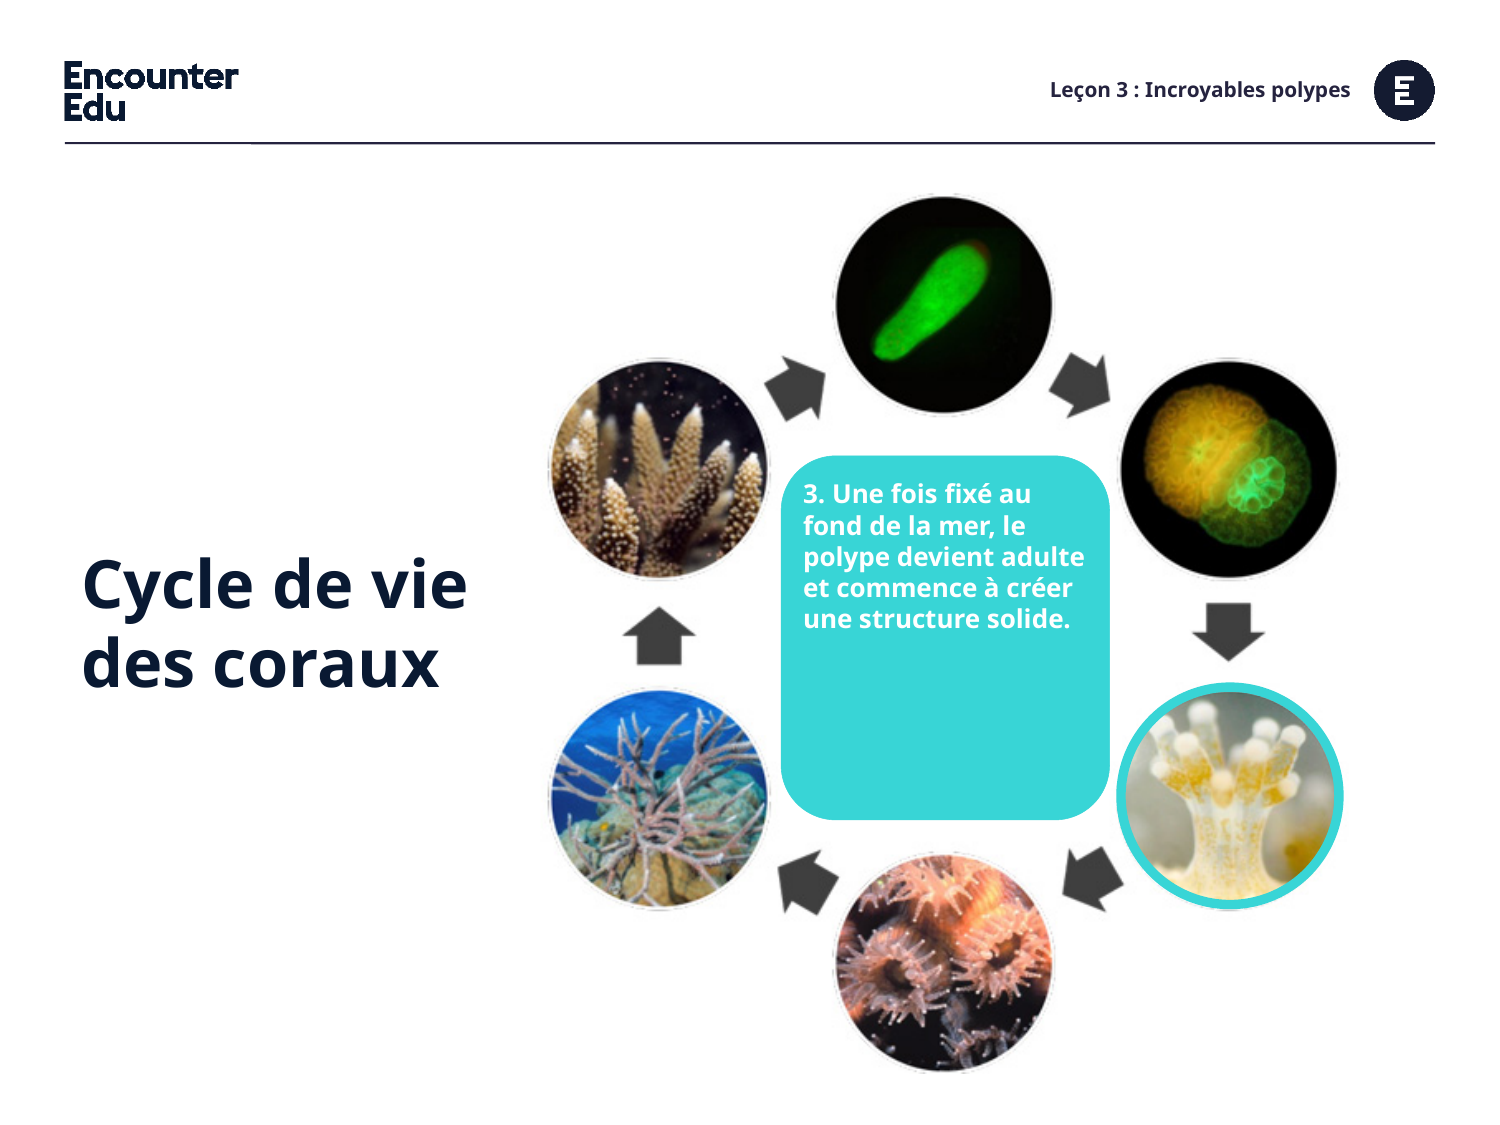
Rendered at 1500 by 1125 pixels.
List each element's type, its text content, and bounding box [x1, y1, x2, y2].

title Leçon 3 : Incroyables polypes [749, 67, 1359, 114]
picture [408, 192, 1477, 1075]
picture [60, 59, 243, 122]
picture [1372, 58, 1436, 122]
text_box Cycle de vie des coraux [73, 533, 408, 709]
